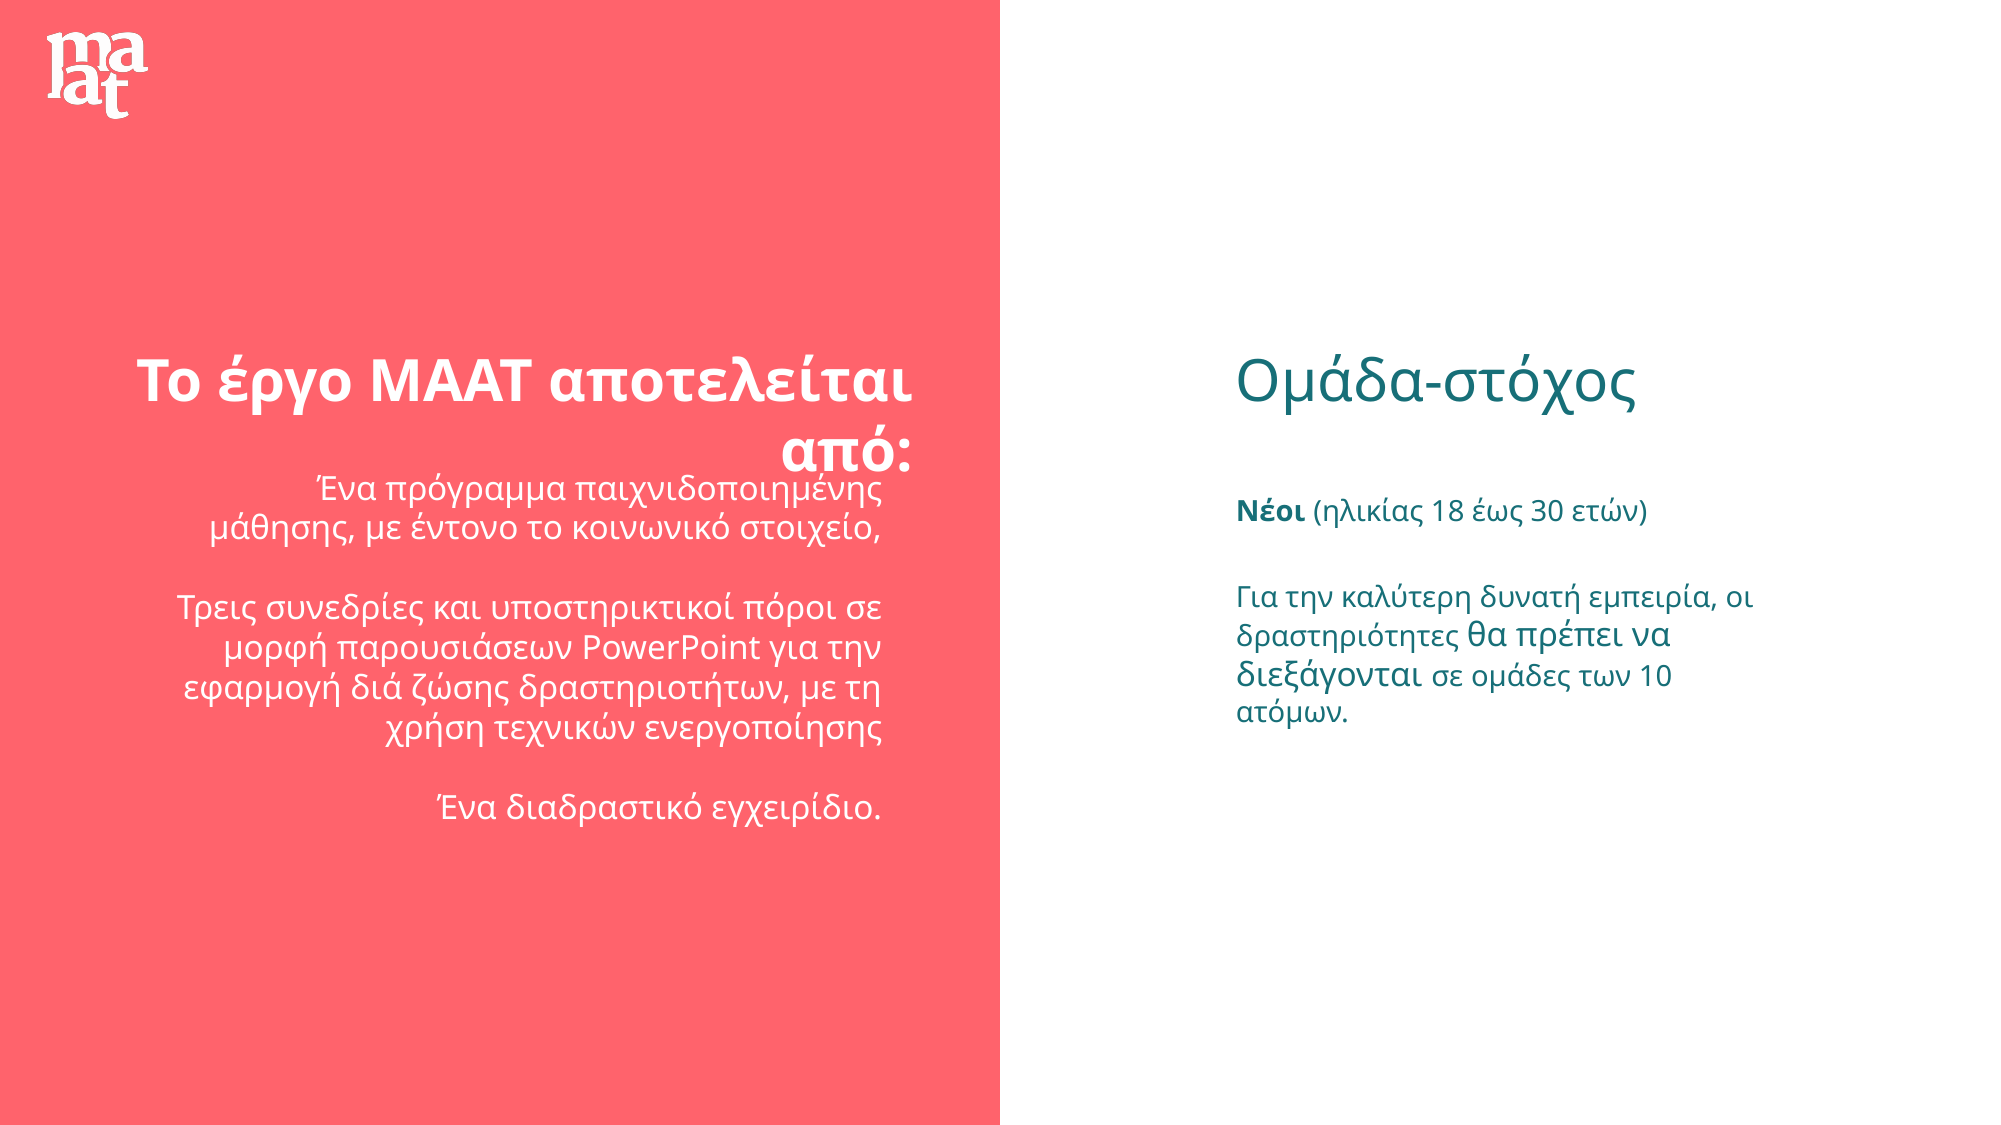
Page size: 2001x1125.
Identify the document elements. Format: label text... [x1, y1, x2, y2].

text_box Νέοι (ηλικίας 18 έως 30 ετών) Για την καλύτερη δυνατή εμπειρία, οι δραστηριότητες θα πρέπει να διεξάγονται σε ομάδες των 10 ατόμων. [1220, 484, 1780, 736]
picture [47, 32, 148, 119]
text_box Ένα πρόγραμμα παιχνιδοποιημένης μάθησης, με έντονο το κοινωνικό στοιχείο, Τρεις συνεδρίες και υποστηρικτικοί πόροι σε μορφή παρουσιάσεων PowerPoint για την εφαρμογή διά ζώσης δραστηριοτήτων, με τη χρήση τεχνικών ενεργοποίησης Ένα διαδραστικό εγχειρίδιο. [147, 459, 898, 834]
text_box Το έργο MAAT αποτελείται από: [47, 335, 929, 491]
text_box [0, 0, 1000, 1125]
text_box Ομάδα-στόχος [1220, 335, 1721, 421]
